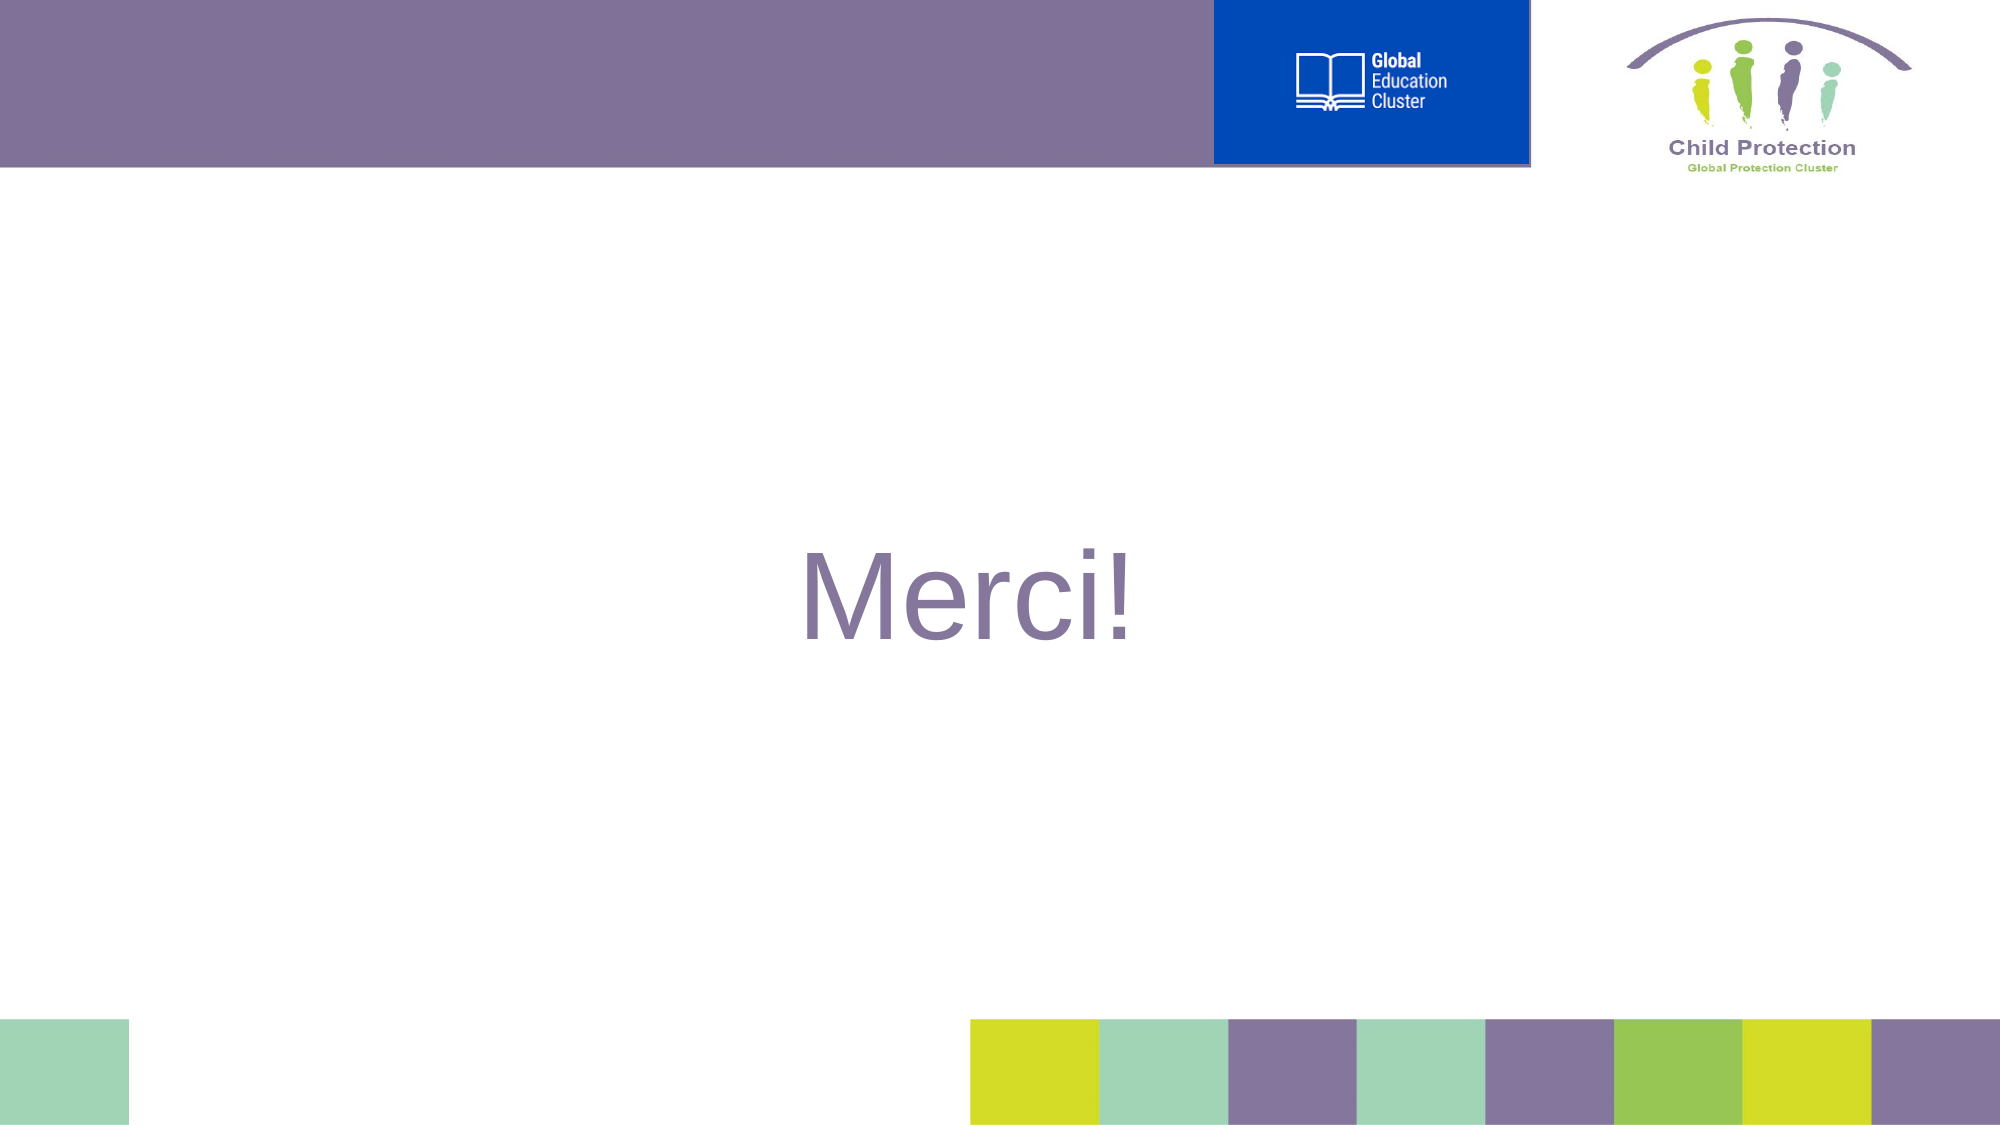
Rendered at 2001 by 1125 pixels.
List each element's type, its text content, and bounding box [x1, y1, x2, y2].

picture [0, 0, 2000, 175]
picture [0, 1019, 2000, 1125]
text_box Merci! [782, 507, 1158, 672]
